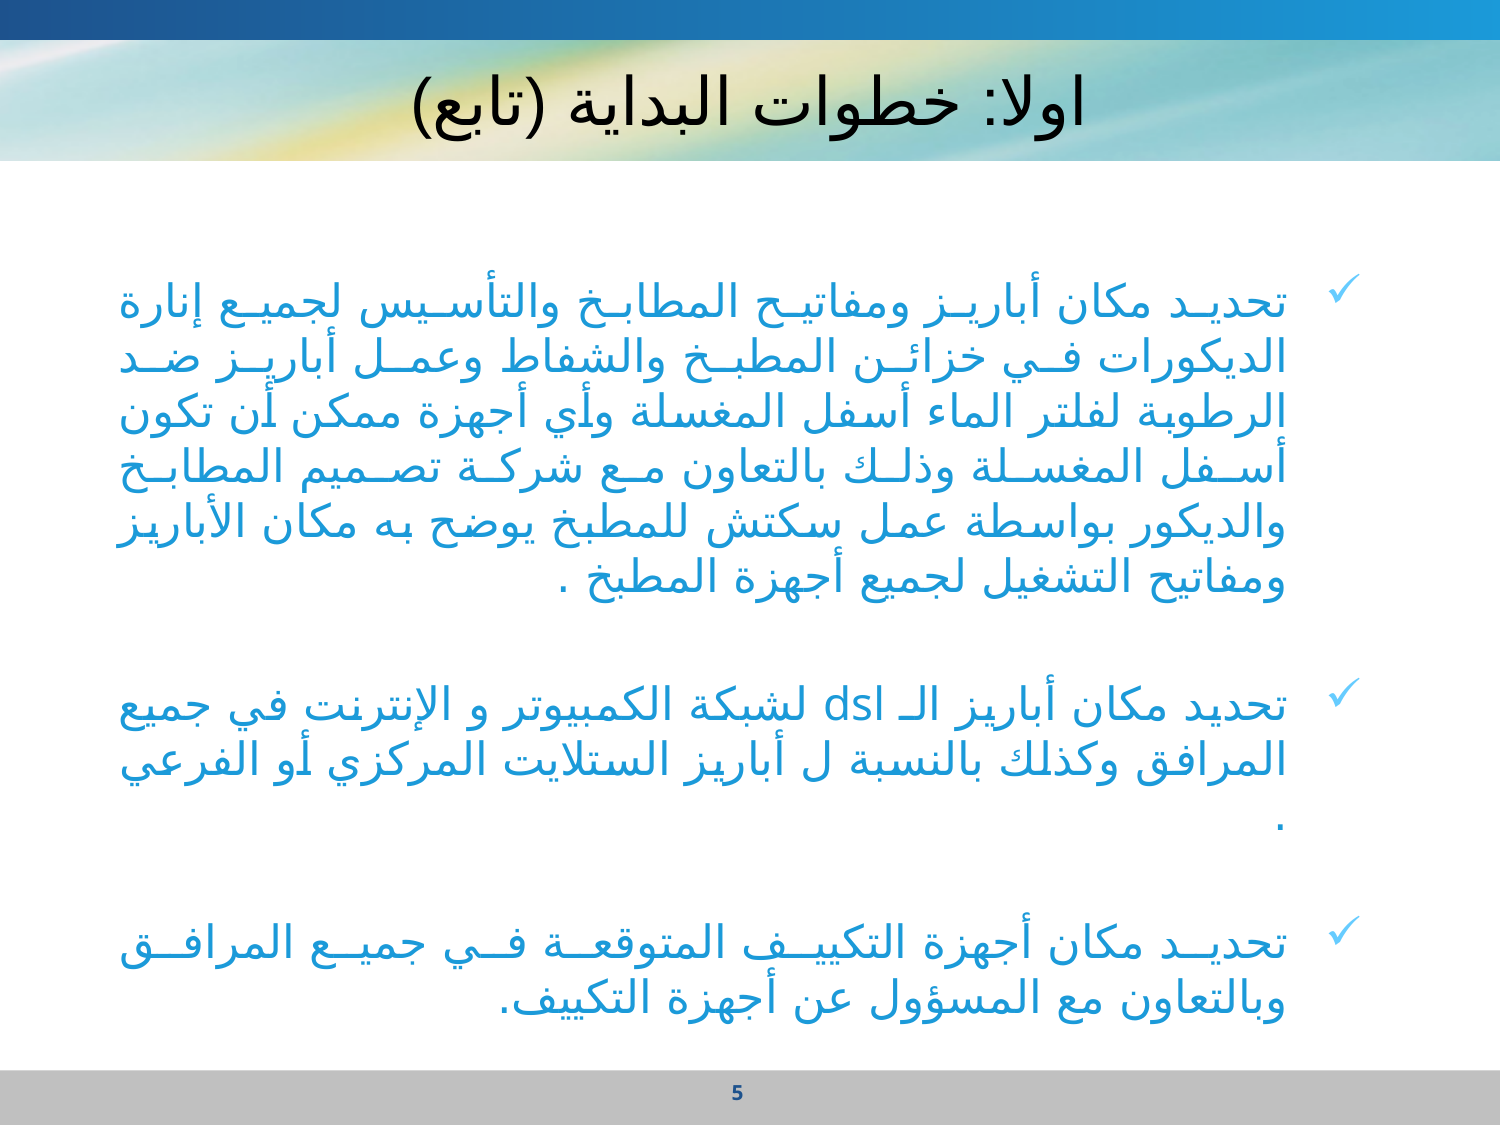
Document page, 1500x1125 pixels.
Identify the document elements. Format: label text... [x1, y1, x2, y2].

title اولا: خطوات البداية (تابع) [75, 52, 1425, 145]
list تحديد مكان أباريز ومفاتيح المطابخ والتأسيس لجميع إنارة الديكورات في خزائن المطبخ والشفاط وعمل أباريز ضد الرطوبة لفلتر الماء أسفل المغسلة وأي أجهزة ممكن أن تكون أسفل المغسلة وذلك بالتعاون مع شركة تصميم المطابخ والديكور بواسطة عمل سكتش للمطبخ يوضح به مكان الأباريز ومفاتيح التشغيل لجميع أجهزة المطبخ . تحديد مكان أباريز الـ dsl لشبكة الكمبيوتر و الإنترنت في جميع المرافق وكذلك بالنسبة ل أباريز الستلايت المركزي أو الفرعي . تحديد مكان أجهزة التكييف المتوقعة في جميع المرافق وبالتعاون مع المسؤول عن أجهزة التكييف. [103, 200, 1388, 997]
slide_number 5 [562, 1072, 913, 1115]
picture [0, 39, 1500, 161]
